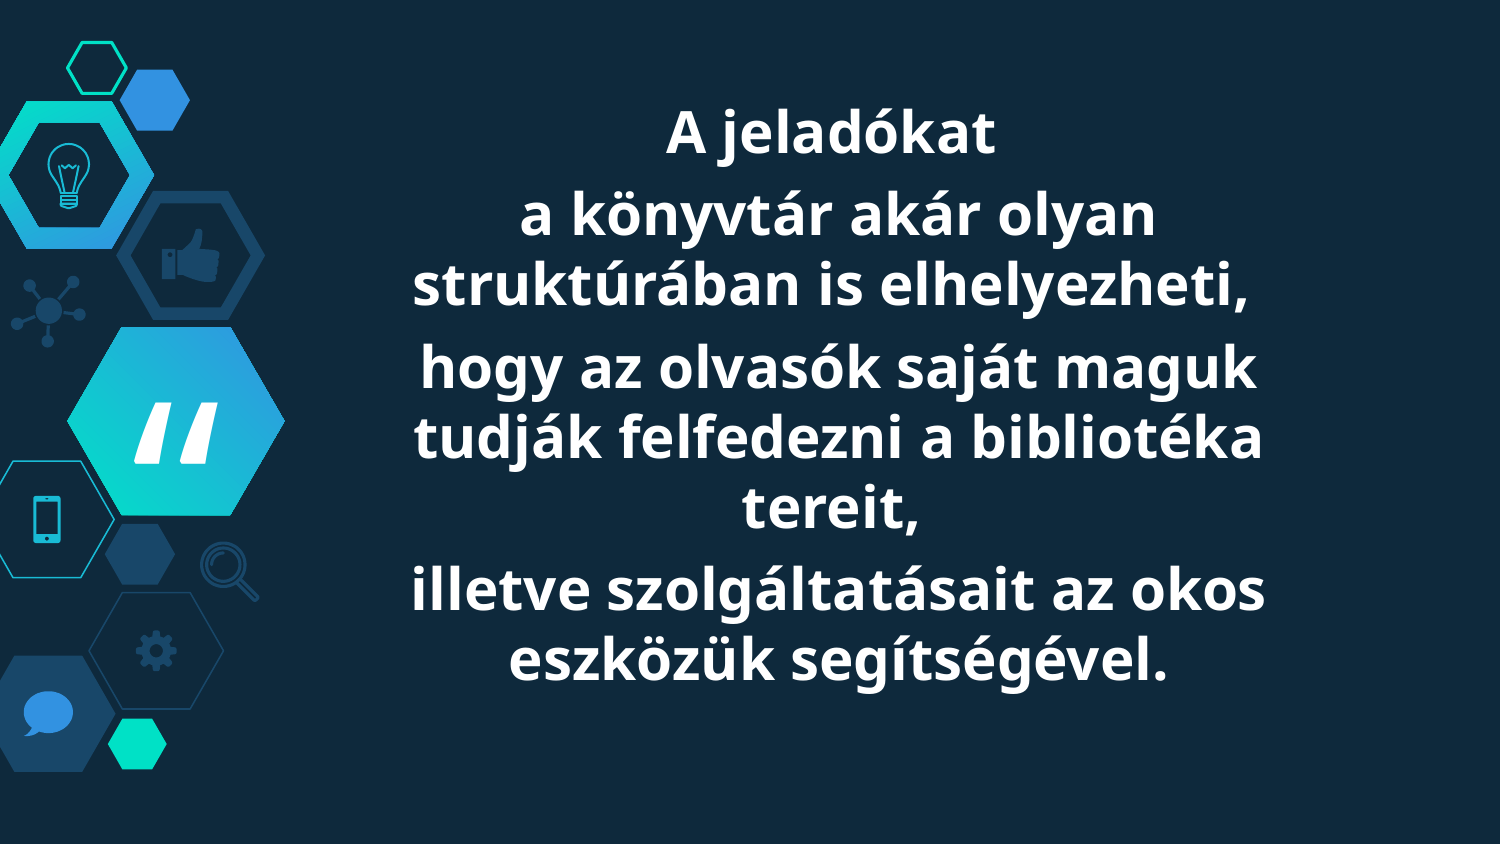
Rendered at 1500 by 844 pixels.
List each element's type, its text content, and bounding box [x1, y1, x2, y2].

list A jeladókat a könyvtár akár olyan struktúrában is elhelyezheti, hogy az olvasók saját maguk tudják felfedezni a bibliotéka tereit, illetve szolgáltatásait az okos eszközük segítségével. [323, 326, 1355, 461]
